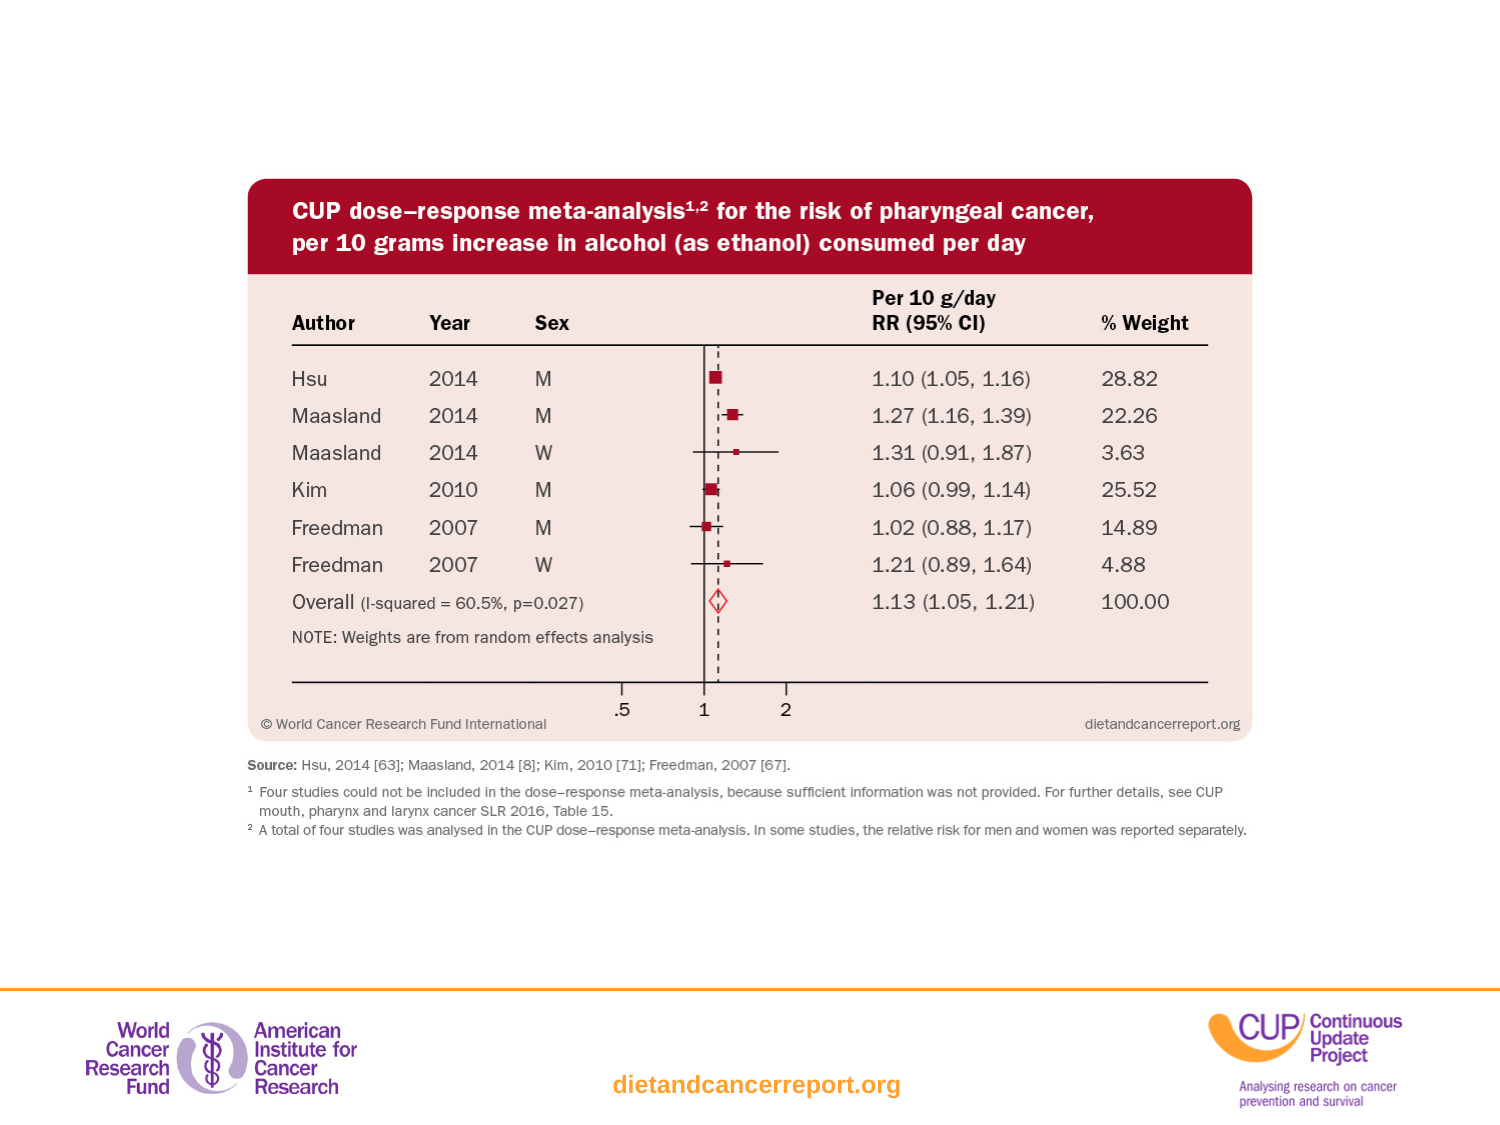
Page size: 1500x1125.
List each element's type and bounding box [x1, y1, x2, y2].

picture [86, 1022, 357, 1094]
picture [1207, 1013, 1403, 1109]
picture [218, 148, 1282, 864]
